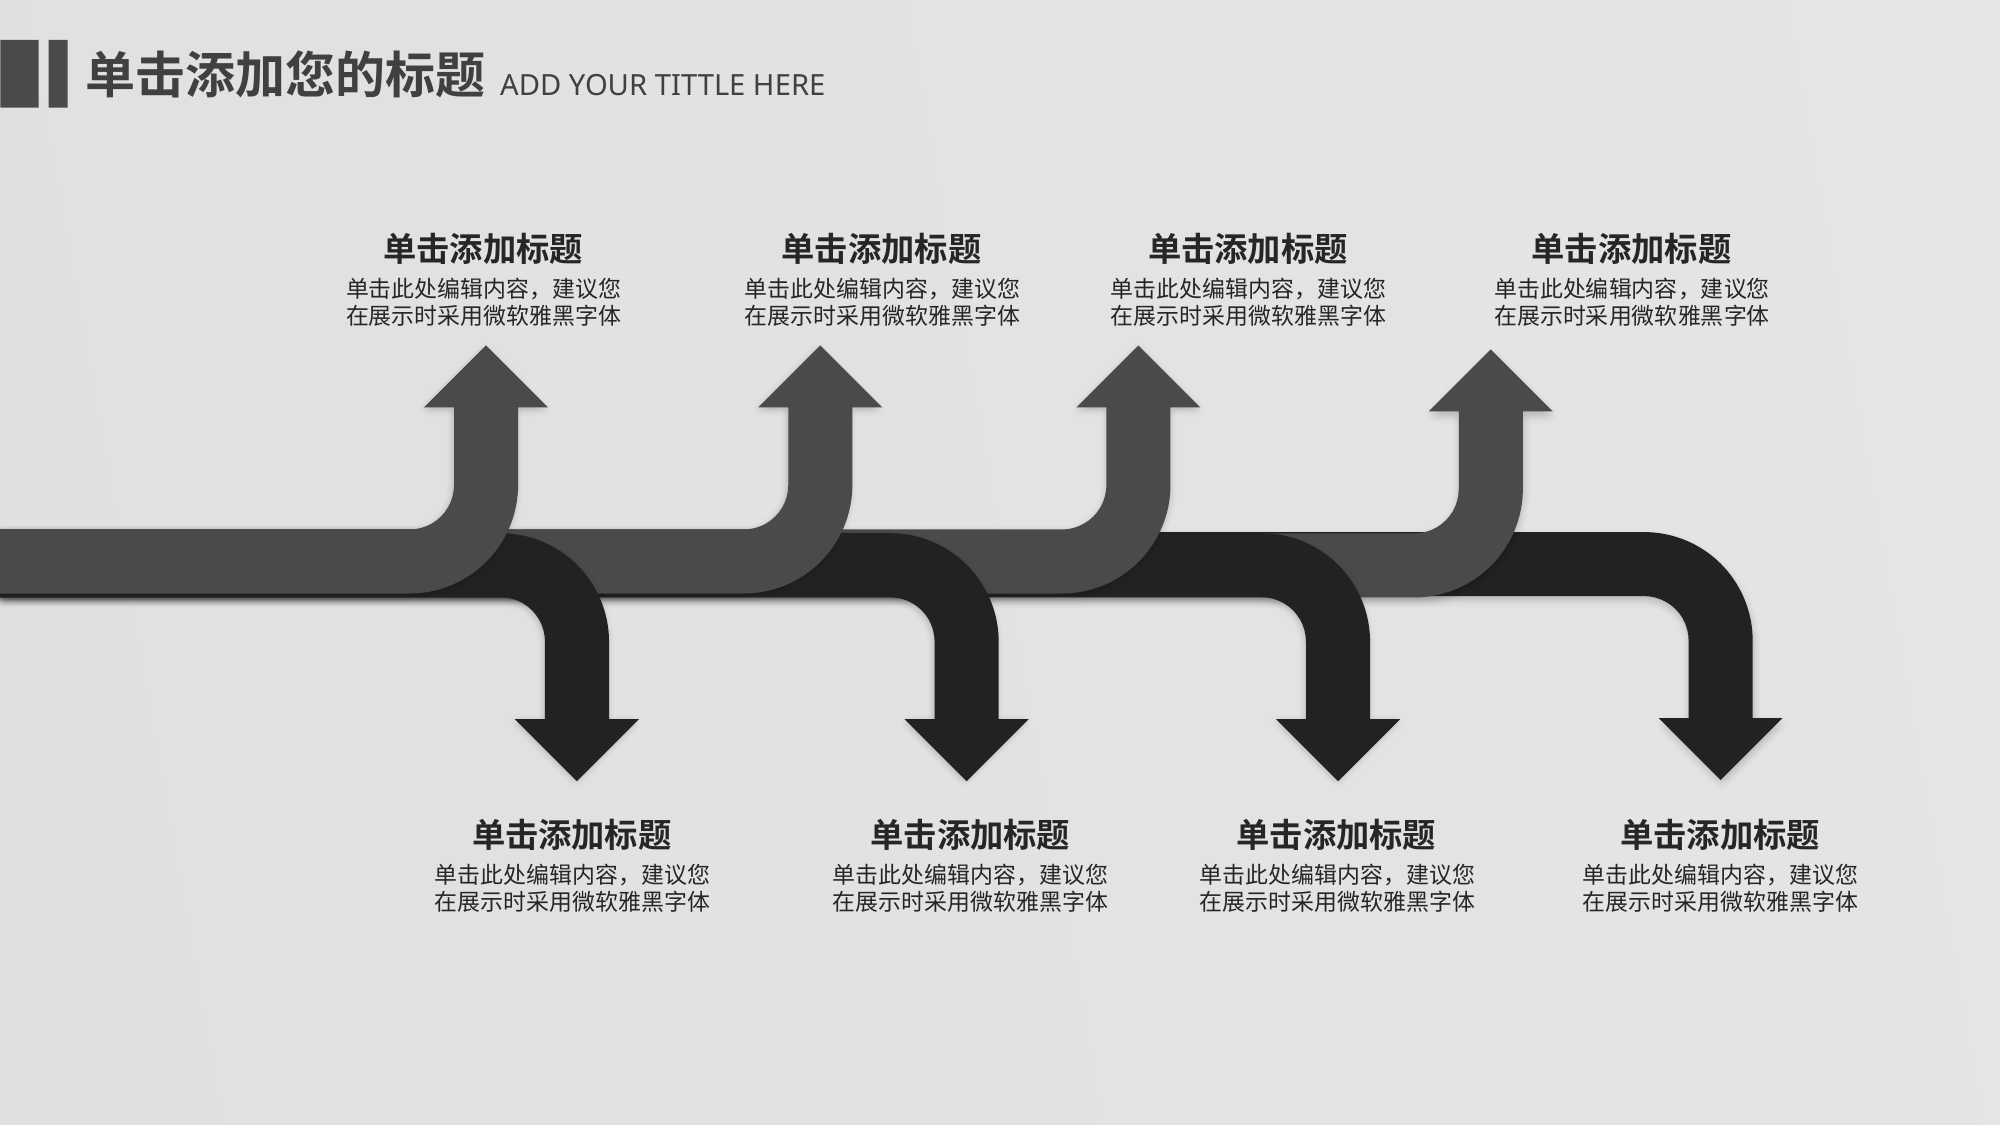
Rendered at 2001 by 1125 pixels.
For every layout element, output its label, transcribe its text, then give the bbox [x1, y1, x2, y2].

text_box 单击此处编辑内容，建议您在展示时采用微软雅黑字体 [411, 853, 734, 923]
text_box 单击添加您的标题 [71, 36, 511, 111]
text_box [770, 532, 1030, 782]
text_box ADD YOUR TITTLE HERE [485, 59, 856, 109]
text_box 单击添加标题 [1516, 220, 1747, 266]
text_box 单击添加标题 [1221, 806, 1452, 853]
text_box 单击此处编辑内容，建议您在展示时采用微软雅黑字体 [721, 266, 1044, 337]
text_box 单击此处编辑内容，建议您在展示时采用微软雅黑字体 [809, 853, 1132, 923]
text_box 单击添加标题 [767, 220, 997, 266]
text_box [1462, 531, 1784, 781]
text_box [849, 344, 1202, 595]
text_box [1272, 348, 1555, 598]
text_box [0, 344, 550, 595]
text_box 单击添加标题 [1133, 220, 1363, 266]
text_box [512, 344, 884, 595]
text_box 单击此处编辑内容，建议您在展示时采用微软雅黑字体 [1471, 266, 1794, 337]
text_box 单击此处编辑内容，建议您在展示时采用微软雅黑字体 [1176, 853, 1499, 923]
text_box 单击添加标题 [457, 806, 687, 853]
text_box 单击添加标题 [855, 806, 1085, 853]
text_box [1089, 532, 1402, 782]
text_box 单击此处编辑内容，建议您在展示时采用微软雅黑字体 [1087, 266, 1410, 337]
text_box 单击此处编辑内容，建议您在展示时采用微软雅黑字体 [322, 266, 646, 337]
text_box 单击此处编辑内容，建议您在展示时采用微软雅黑字体 [1559, 853, 1882, 923]
text_box 单击添加标题 [368, 220, 598, 266]
text_box [434, 533, 641, 782]
text_box 单击添加标题 [1605, 806, 1835, 853]
